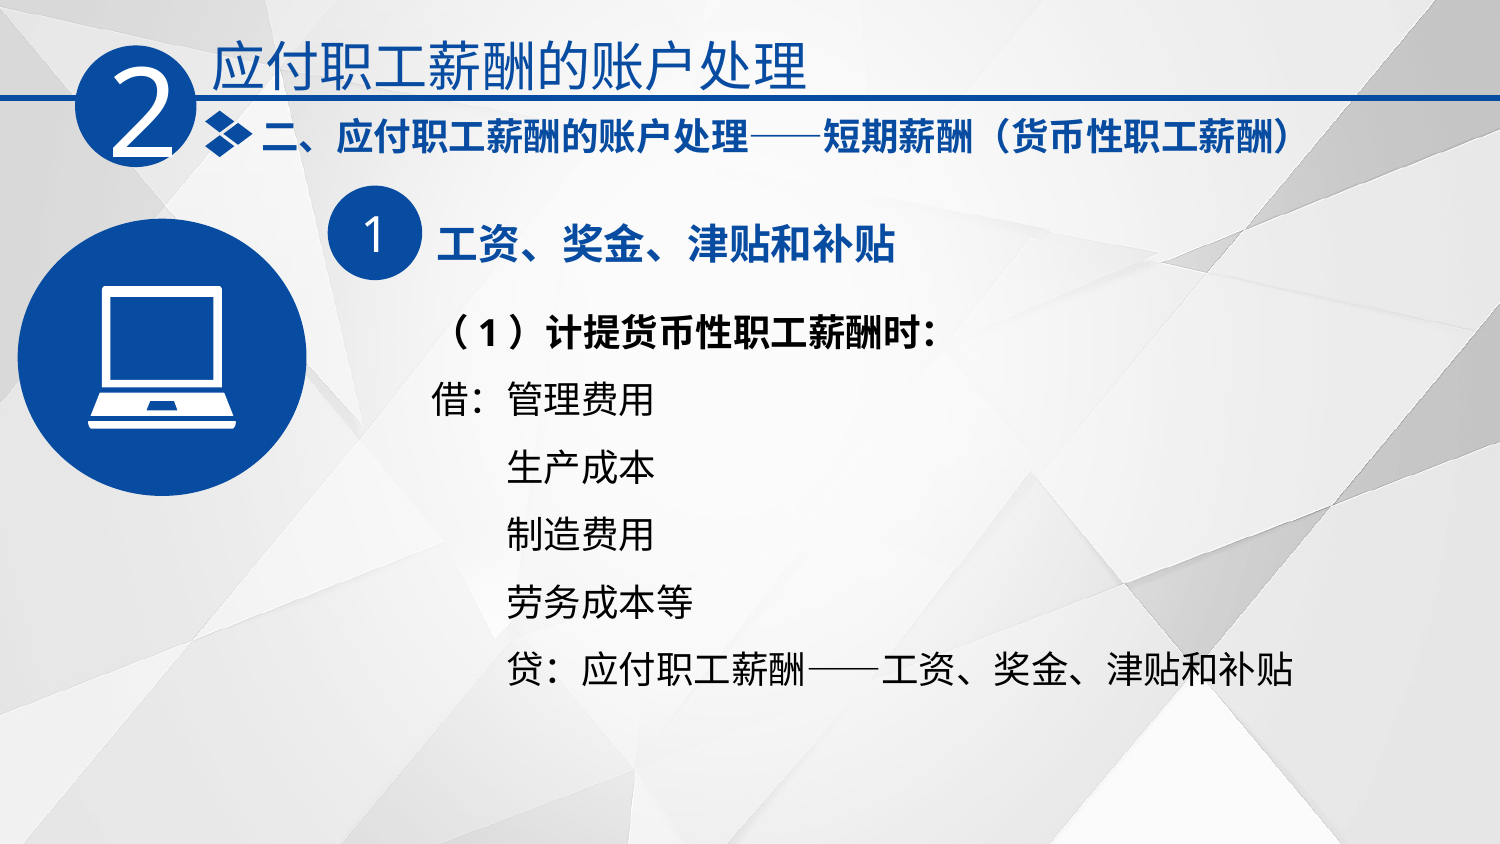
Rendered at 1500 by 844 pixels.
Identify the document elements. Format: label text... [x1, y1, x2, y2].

text_box [75, 74, 84, 97]
text_box 应付职工薪酬的账户处理 [198, 37, 867, 92]
text_box [75, 107, 84, 138]
text_box 二、应付职工薪酬的账户处理——短期薪酬（货币性职工薪酬） [248, 107, 1366, 164]
picture [0, 0, 1500, 95]
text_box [17, 218, 307, 497]
text_box （1）计提货币性职工薪酬时： 借：管理费用 生产成本 制造费用 劳务成本等 贷：应付职工薪酬——工资、奖金、津贴和补贴 [416, 279, 1329, 699]
text_box 2 [84, 45, 203, 97]
text_box 工资、奖金、津贴和补贴 [422, 185, 1500, 276]
text_box 2 [84, 107, 203, 171]
text_box [223, 122, 248, 145]
text_box [205, 135, 235, 158]
text_box 1 [327, 185, 422, 281]
picture [0, 101, 1500, 844]
text_box [205, 110, 235, 133]
